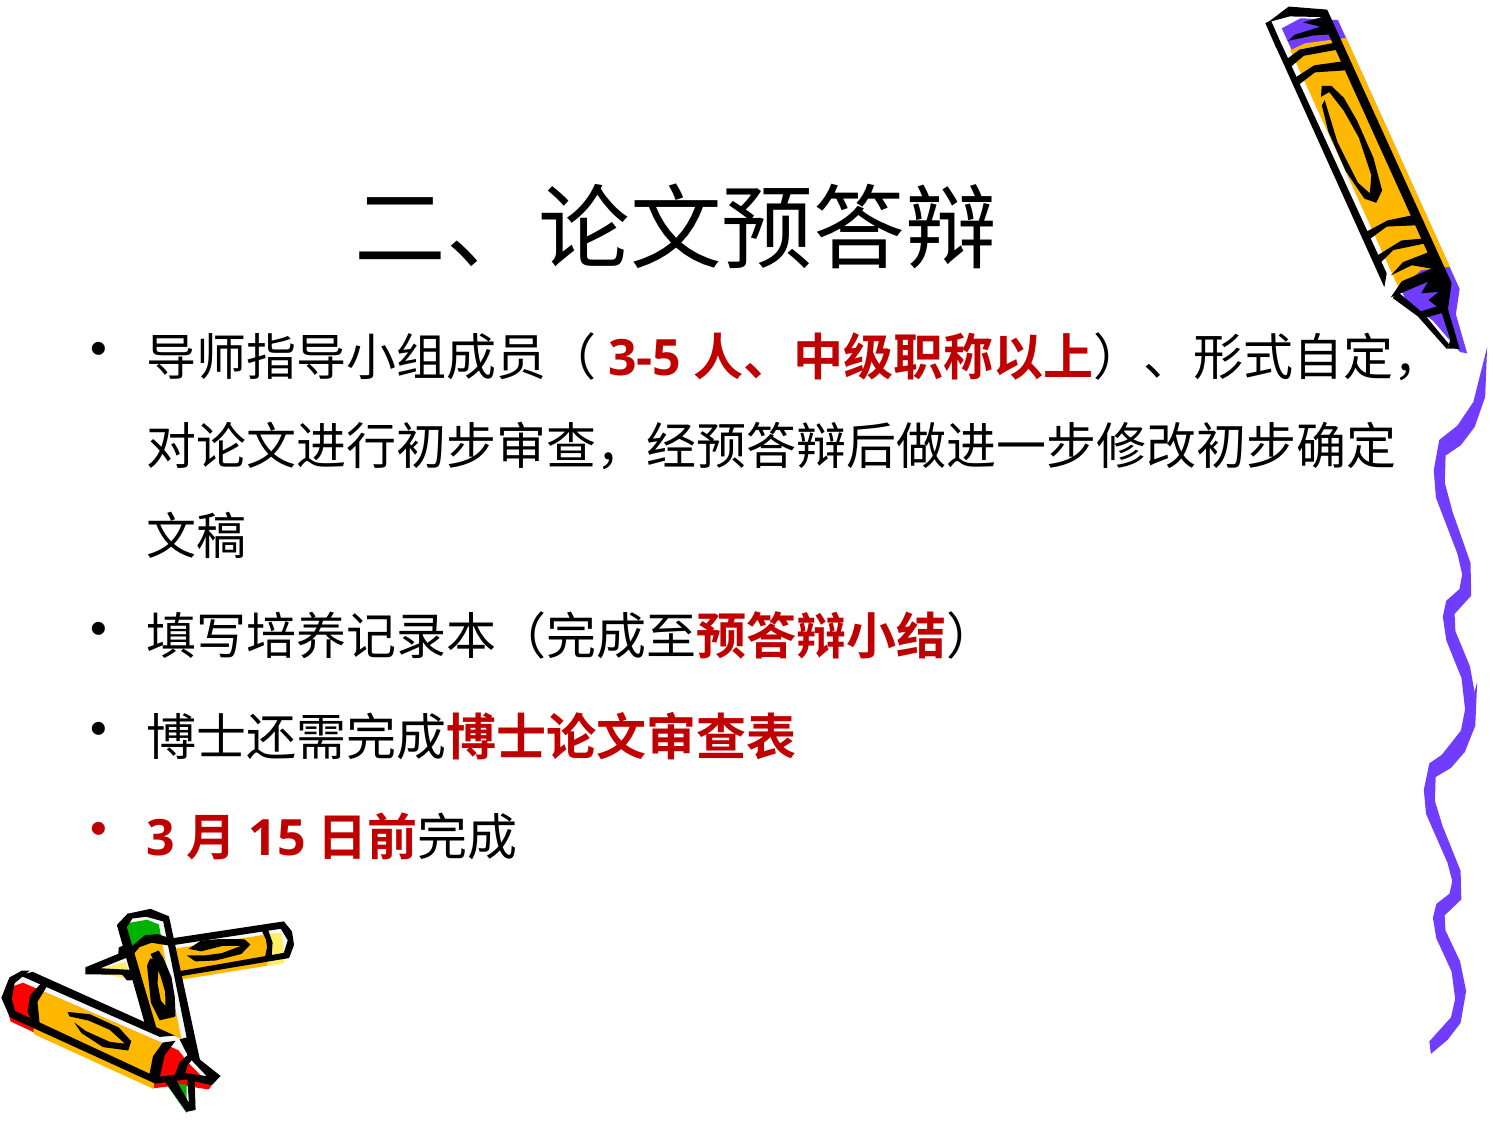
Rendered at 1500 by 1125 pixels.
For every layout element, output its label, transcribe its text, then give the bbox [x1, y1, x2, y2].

title 二、论文预答辩 [112, 24, 1240, 287]
list 导师指导小组成员（3-5人、中级职称以上）、形式自定，对论文进行初步审查，经预答辩后做进一步修改初步确定文稿 填写培养记录本（完成至预答辩小结） 博士还需完成博士论文审查表 3月15日前完成 [74, 287, 1426, 979]
